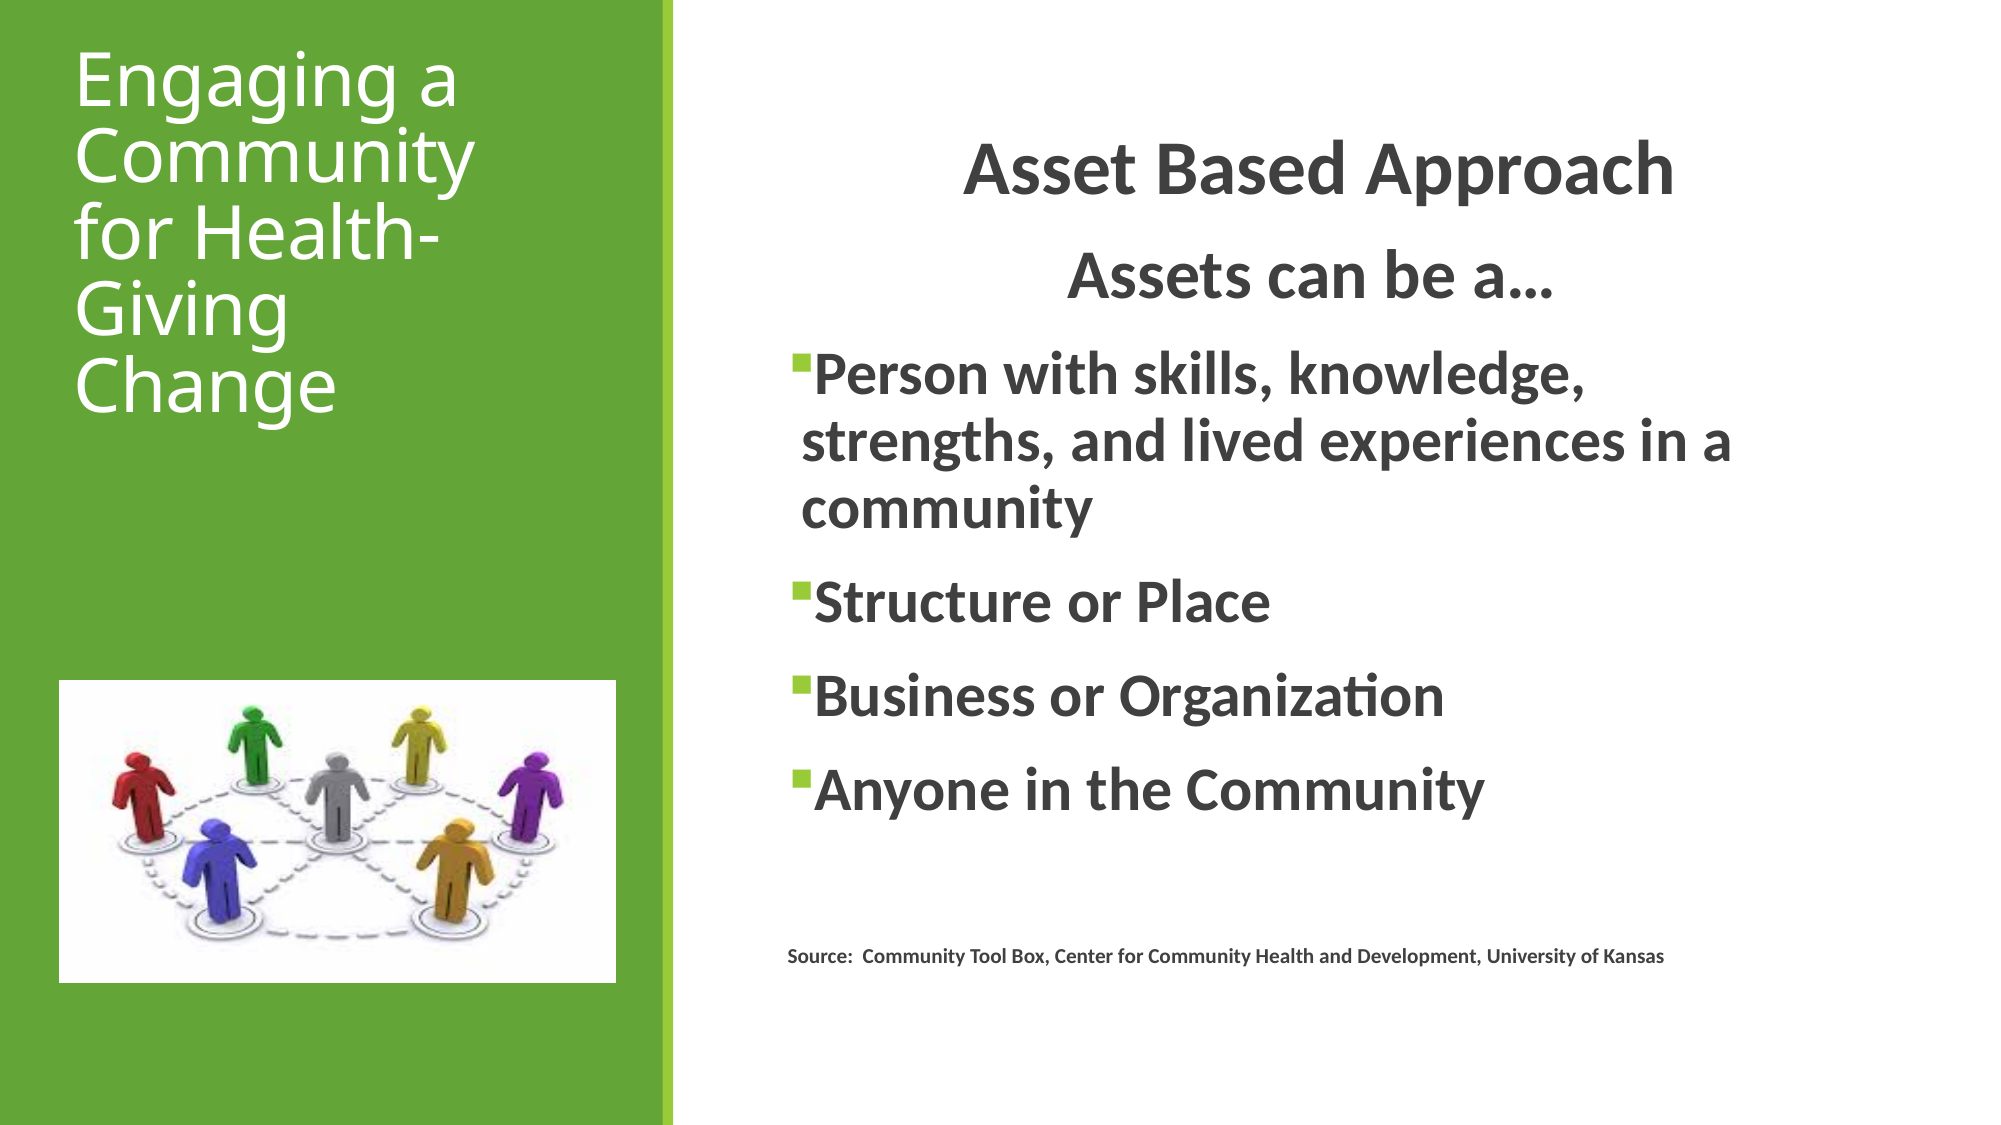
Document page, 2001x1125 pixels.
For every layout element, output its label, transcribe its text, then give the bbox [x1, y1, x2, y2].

title Engaging a Community for Health-Giving Change [59, 59, 584, 435]
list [58, 680, 617, 983]
list Asset Based Approach Assets can be a… Person with skills, knowledge, strengths, and lived experiences in a community Structure or Place Business or Organization Anyone in the Community Source: Community Tool Box, Center for Community Health and Development, University of Kansas [787, 120, 1853, 983]
